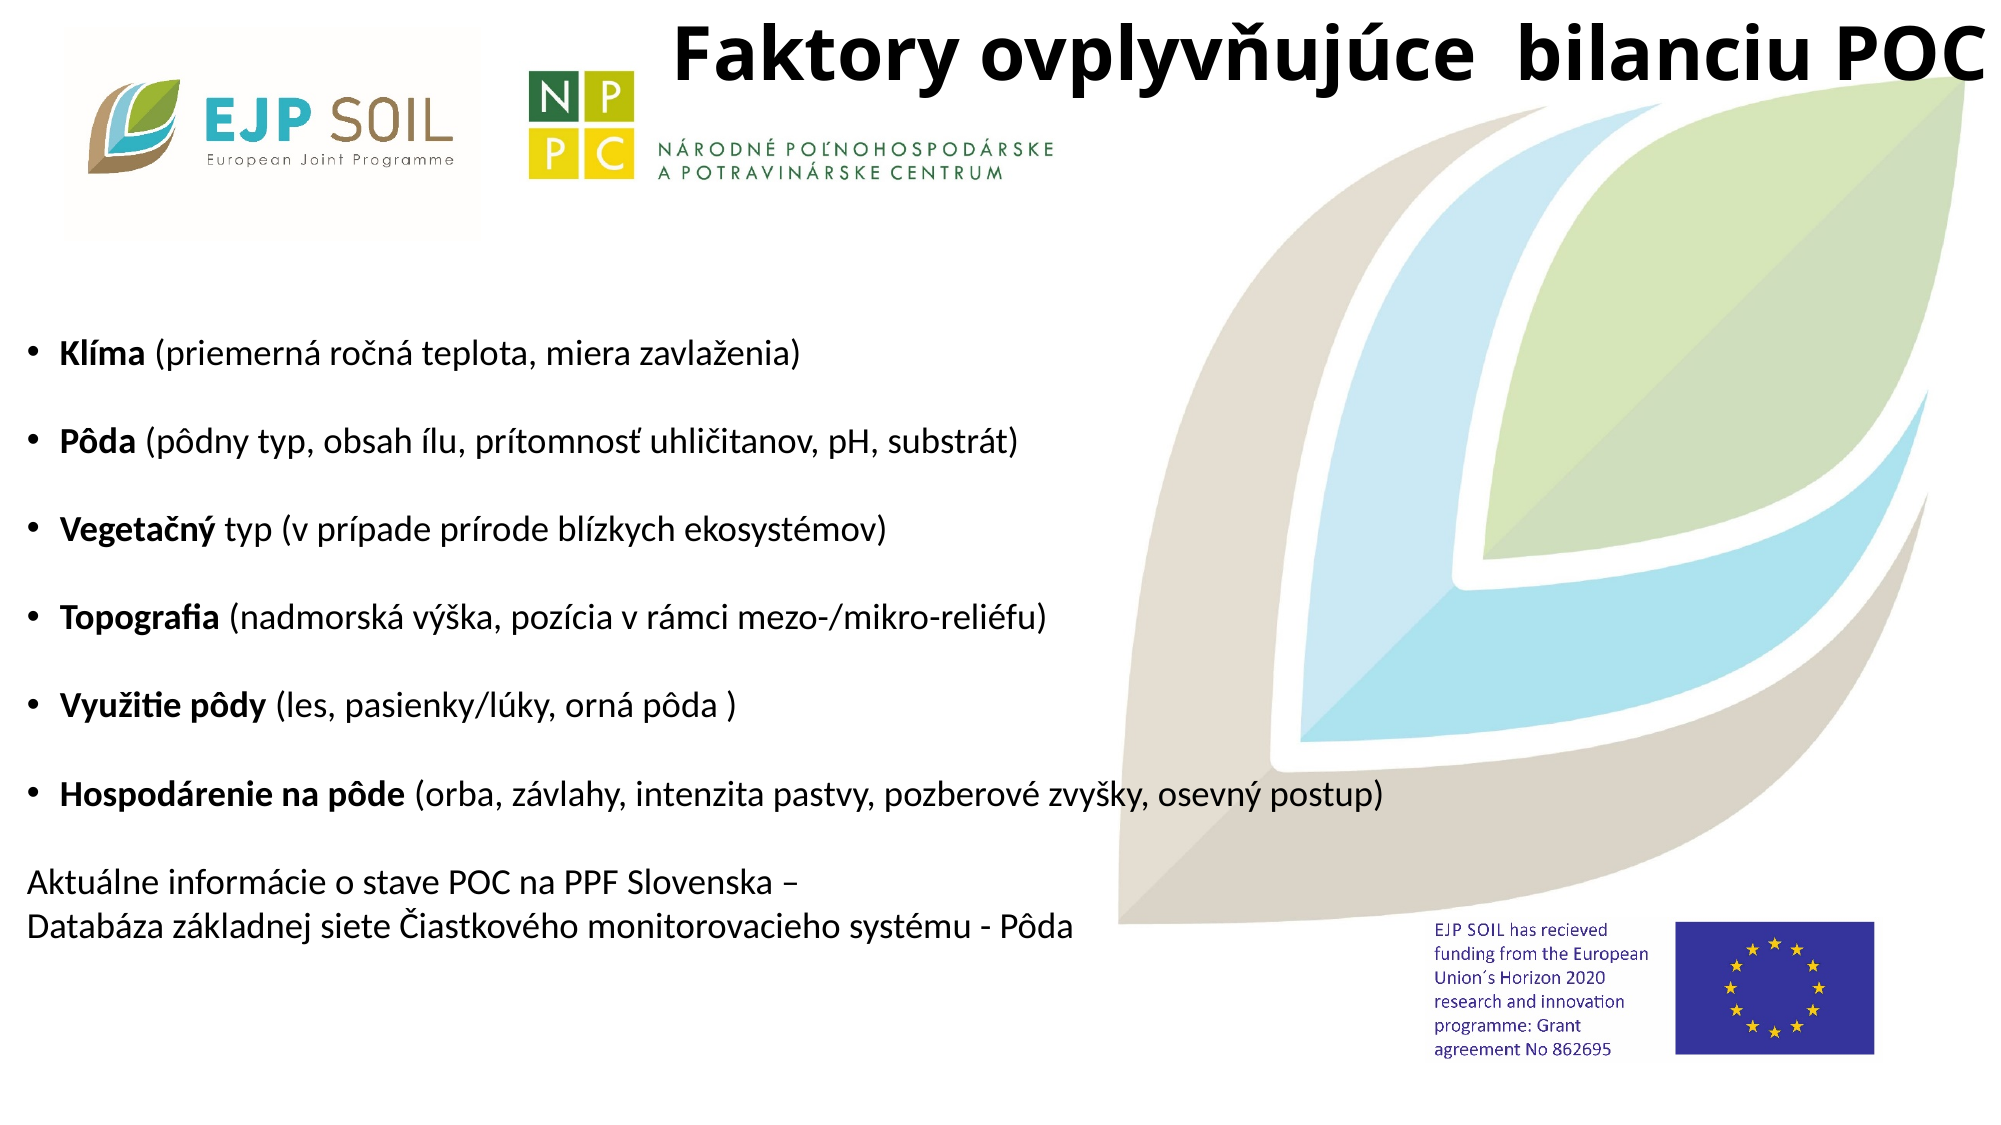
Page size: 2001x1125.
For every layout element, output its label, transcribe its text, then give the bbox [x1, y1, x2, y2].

title Faktory ovplyvňujúce bilanciu POC [21, 2, 1061, 180]
list Klíma (priemerná ročná teplota, miera zavlaženia) Pôda (pôdny typ, obsah ílu, prítomnosť uhličitanov, pH, substrát) Vegetačný typ (v prípade prírode blízkych ekosystémov) Topografia (nadmorská výška, pozícia v rámci mezo-/mikro-reliéfu) Využitie pôdy (les, pasienky/lúky, orná pôda ) Hospodárenie na pôde (orba, závlahy, intenzita pastvy, pozberové zvyšky, osevný postup) Aktuálne informácie o stave POC na PPF Slovenska – Databáza základnej siete Čiastkového monitorovacieho systému - Pôda [11, 325, 1061, 956]
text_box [63, 27, 1062, 241]
picture [1061, 0, 2000, 1063]
